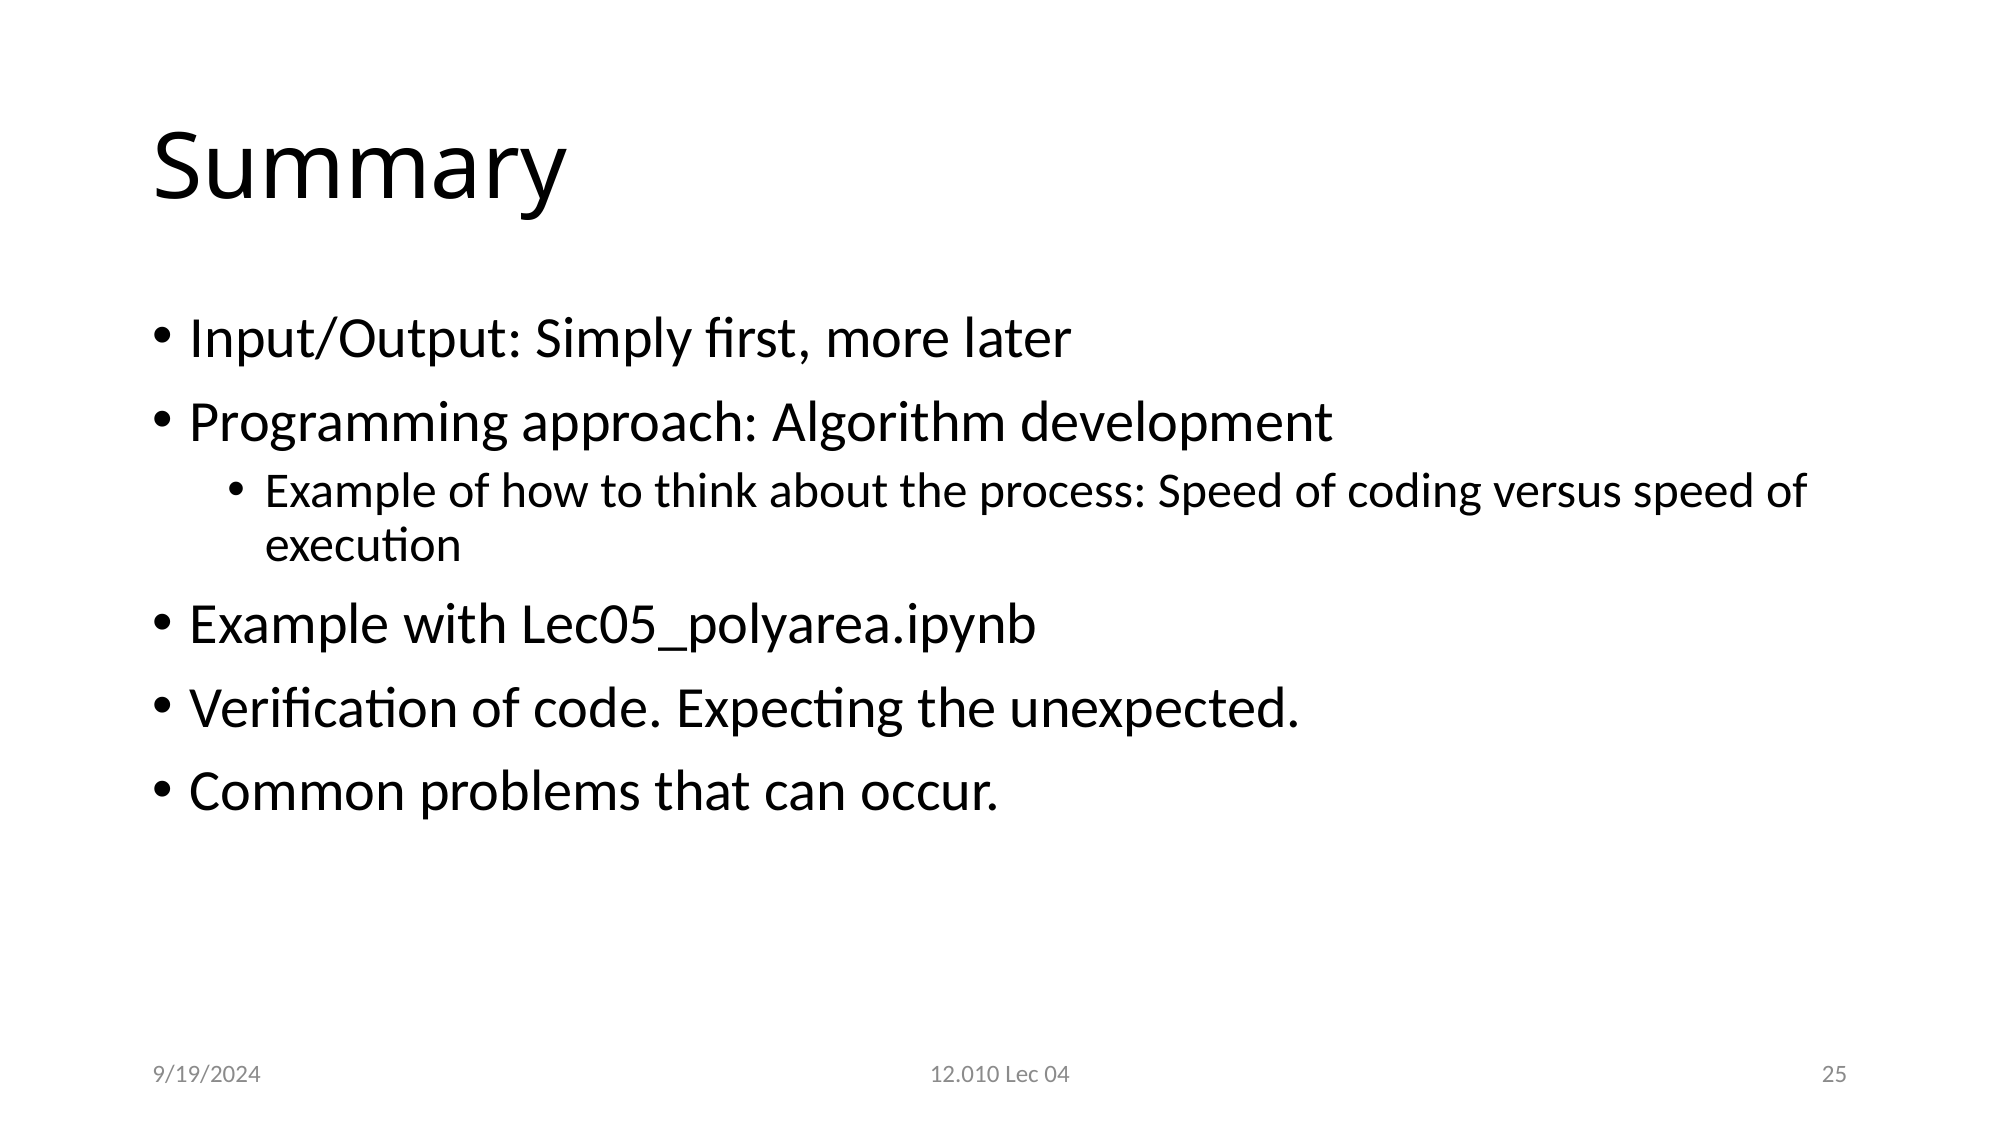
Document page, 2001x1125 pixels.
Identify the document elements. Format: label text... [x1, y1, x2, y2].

title Summary [137, 59, 1863, 278]
list Input/Output: Simply first, more later Programming approach: Algorithm development Example of how to think about the process: Speed of coding versus speed of execution Example with Lec05_polyarea.ipynb Verification of code. Expecting the unexpected. Common problems that can occur. [137, 299, 1863, 1014]
slide_number 25 [1412, 1042, 1863, 1103]
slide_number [137, 1042, 588, 1103]
footer 12.010 Lec 04 [662, 1042, 1338, 1103]
